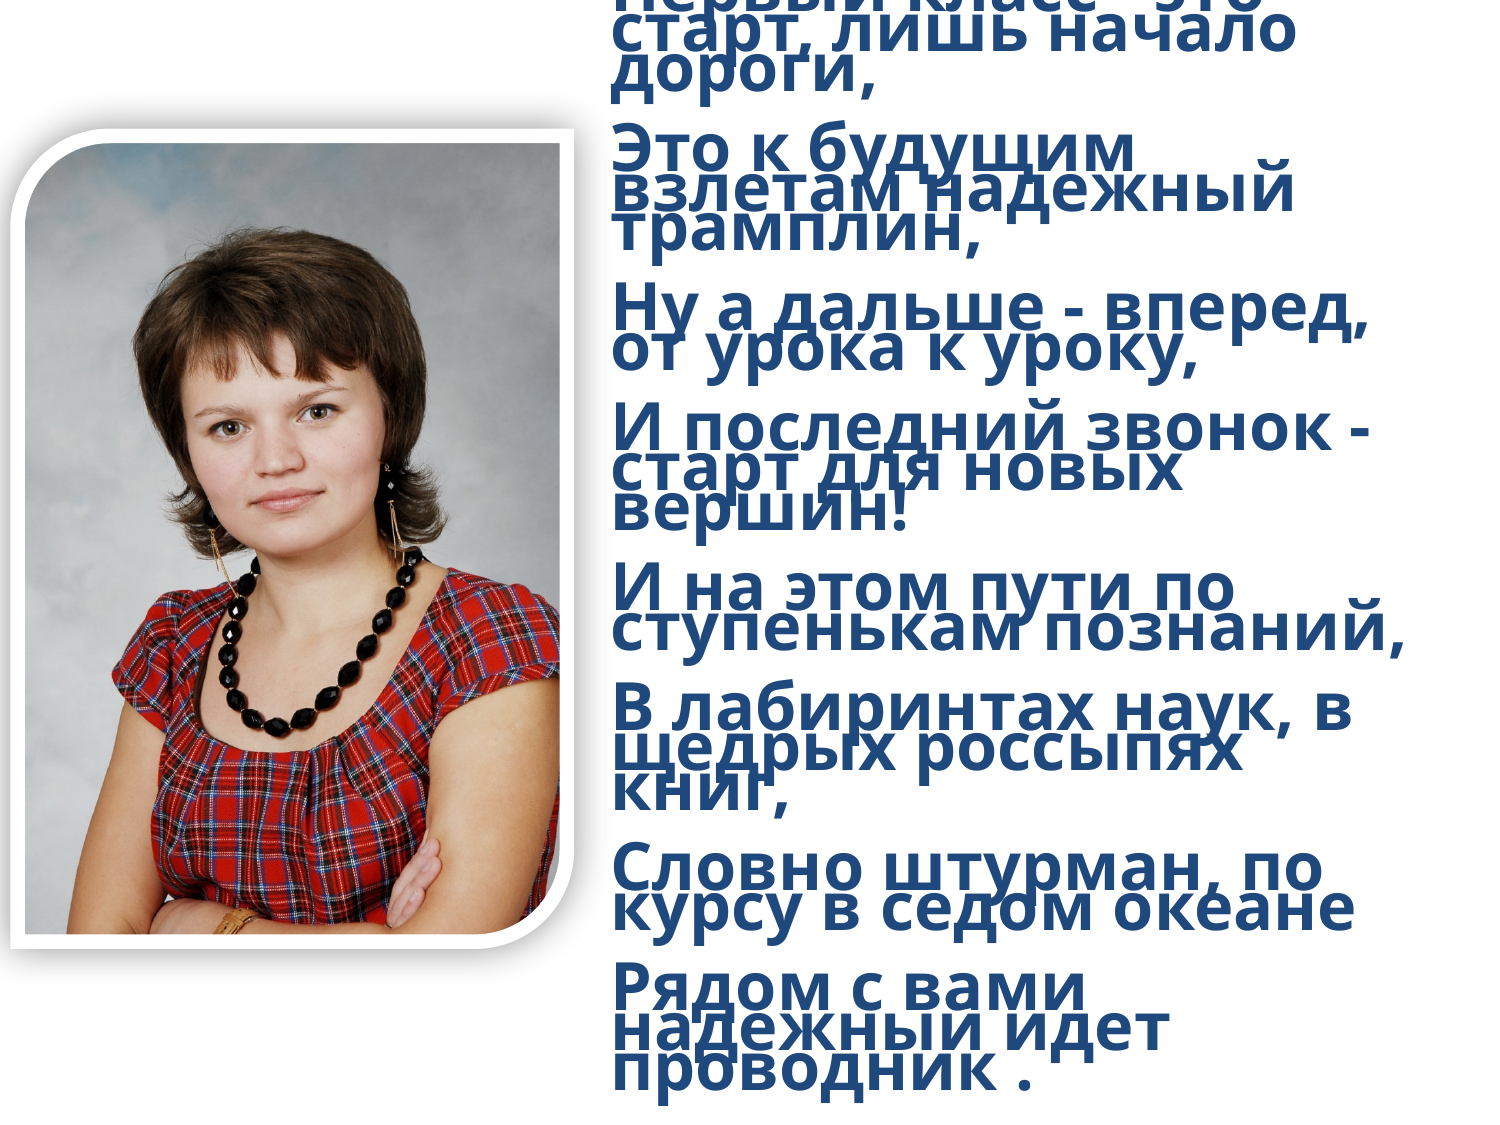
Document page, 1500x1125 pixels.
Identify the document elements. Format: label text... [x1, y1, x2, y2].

picture [17, 135, 568, 942]
text_box Первый класс - это старт, лишь начало дороги, Это к будущим взлетам надежный трамплин, Ну а дальше - вперед, от урока к уроку, И последний звонок - старт для новых вершин! И на этом пути по ступенькам познаний, В лабиринтах наук, в щедрых россыпях книг, Словно штурман, по курсу в седом океане Рядом с вами надежный идет проводник . [559, 28, 1500, 1049]
